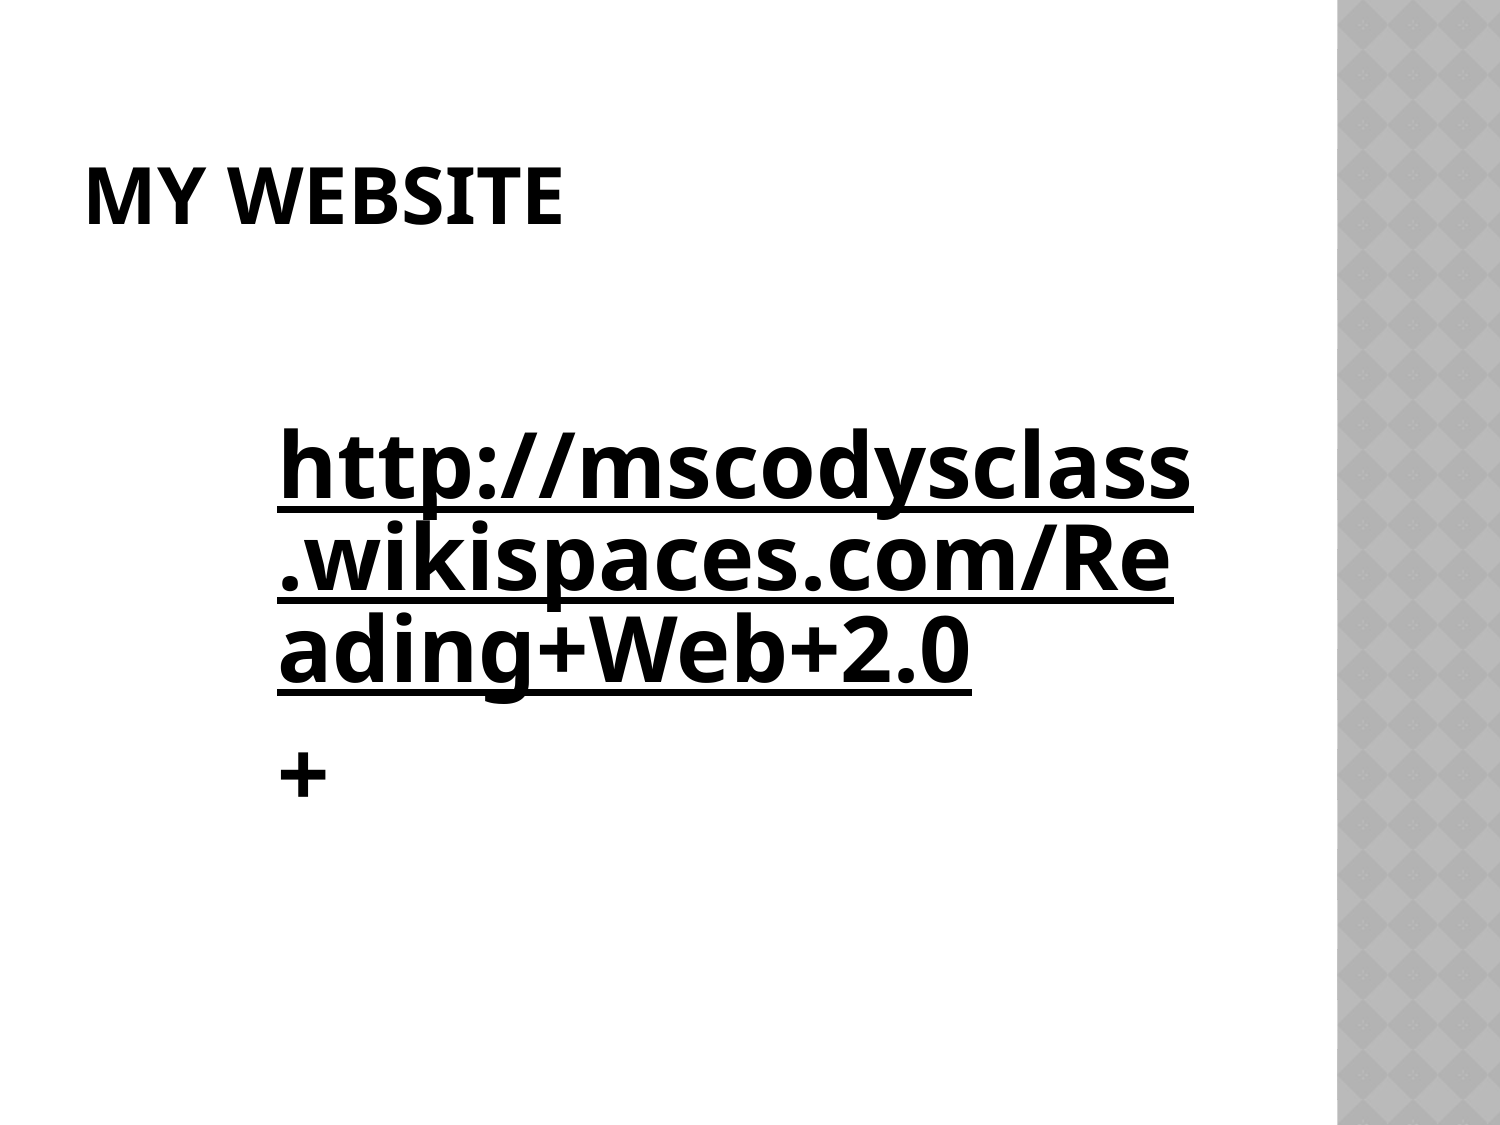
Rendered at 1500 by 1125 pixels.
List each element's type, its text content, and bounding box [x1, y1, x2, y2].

text_box http://mscodysclass.wikispaces.com/Reading+Web+2.0+ [262, 399, 1213, 650]
title My website [75, 52, 1263, 240]
